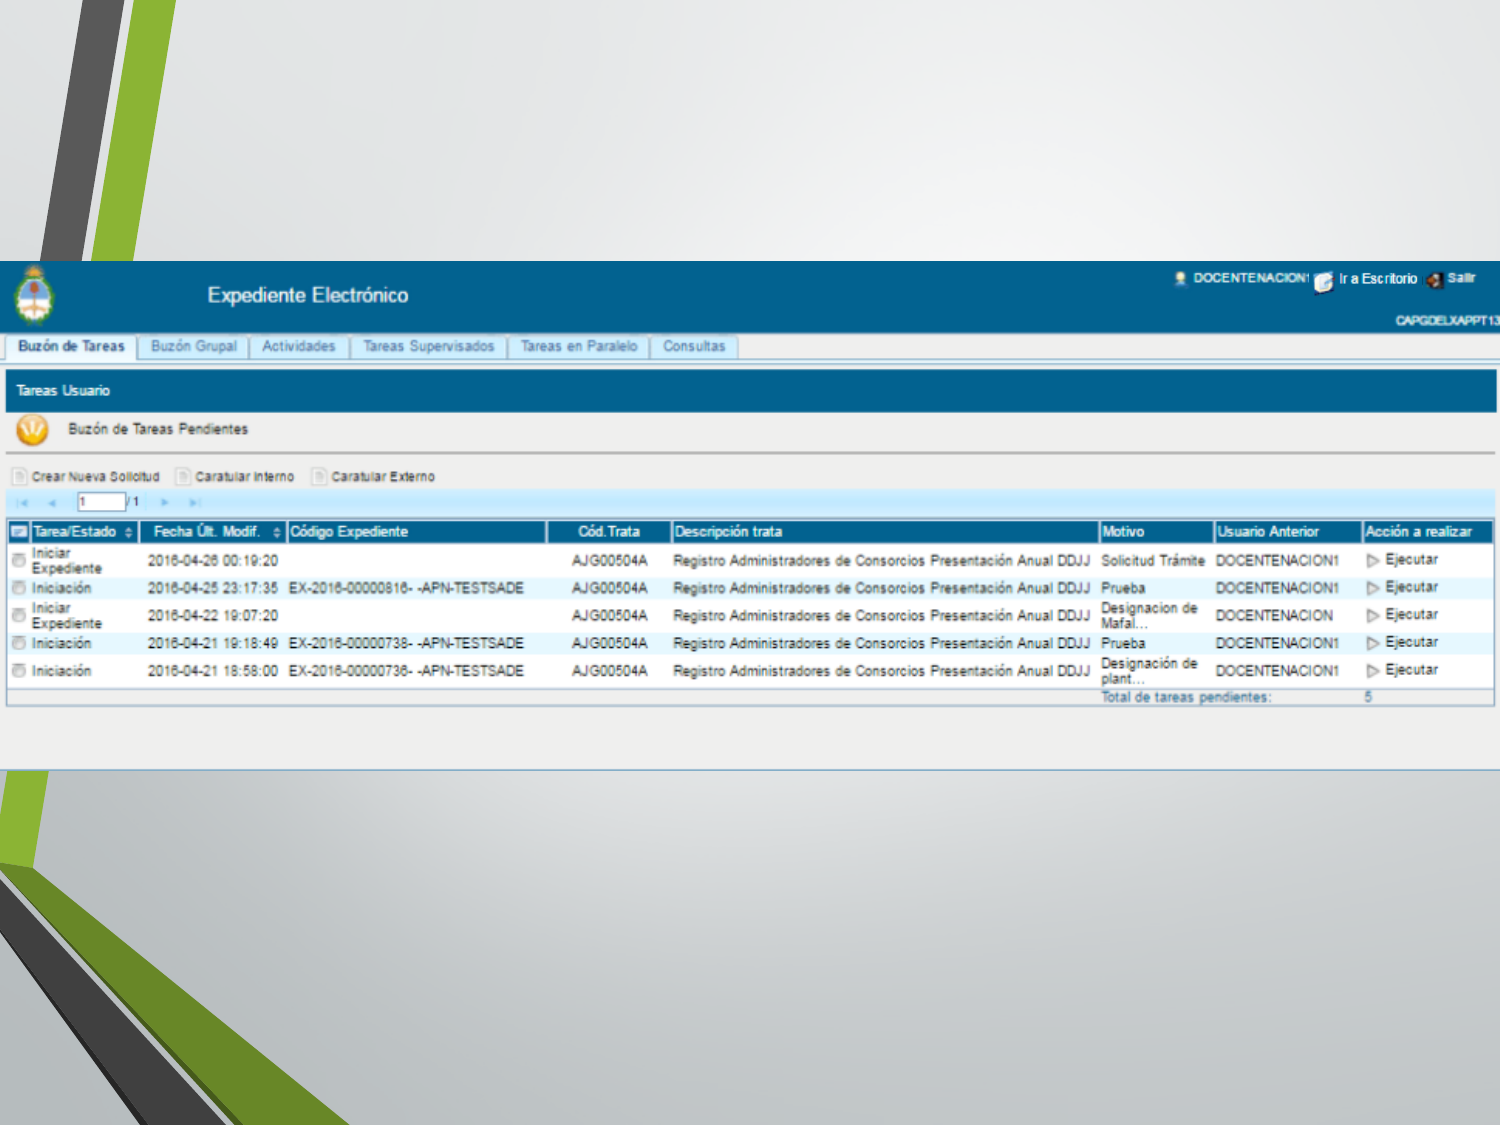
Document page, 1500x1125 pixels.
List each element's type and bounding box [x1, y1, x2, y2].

picture [1409, 274, 1417, 283]
picture [1391, 274, 1406, 283]
picture [1340, 274, 1347, 283]
list [0, 261, 1500, 771]
picture [1314, 271, 1335, 295]
picture [1352, 276, 1358, 283]
picture [1363, 273, 1383, 283]
